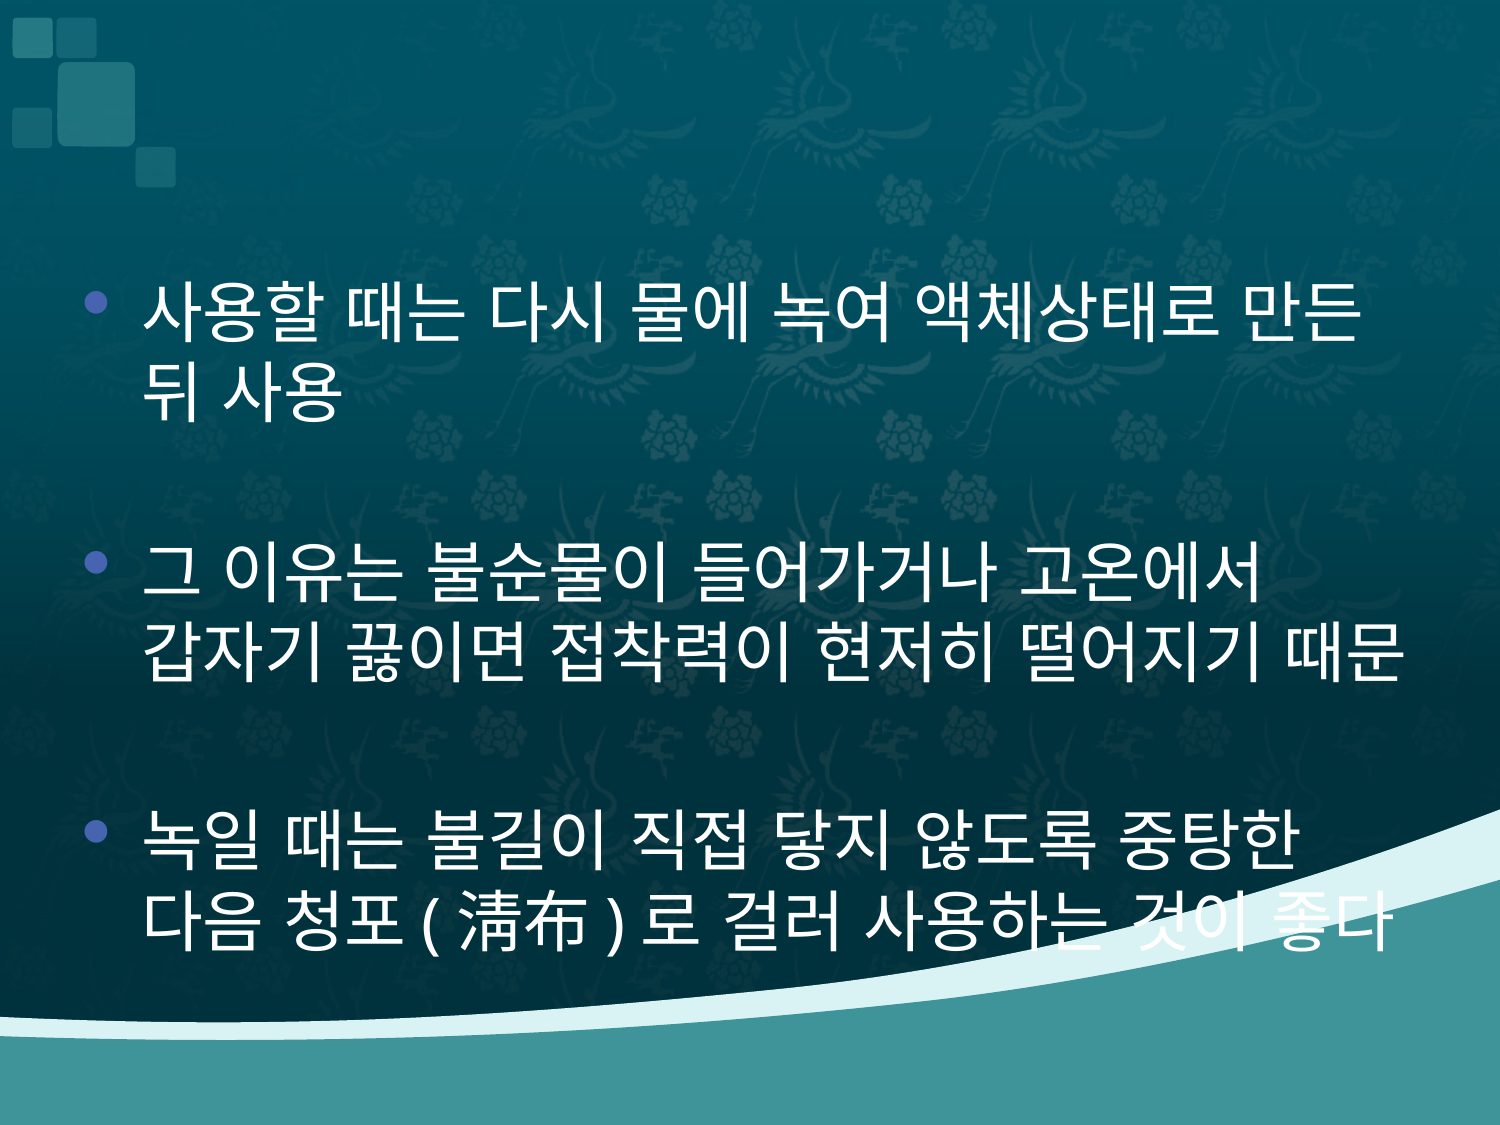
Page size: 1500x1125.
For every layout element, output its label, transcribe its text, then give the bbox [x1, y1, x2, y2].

list 사용할 때는 다시 물에 녹여 액체상태로 만든 뒤 사용 그 이유는 불순물이 들어가거나 고온에서 갑자기 끓이면 접착력이 현저히 떨어지기 때문 녹일 때는 불길이 직접 닿지 않도록 중탕한 다음 청포(淸布)로 걸러 사용하는 것이 좋다 [70, 262, 1425, 1005]
